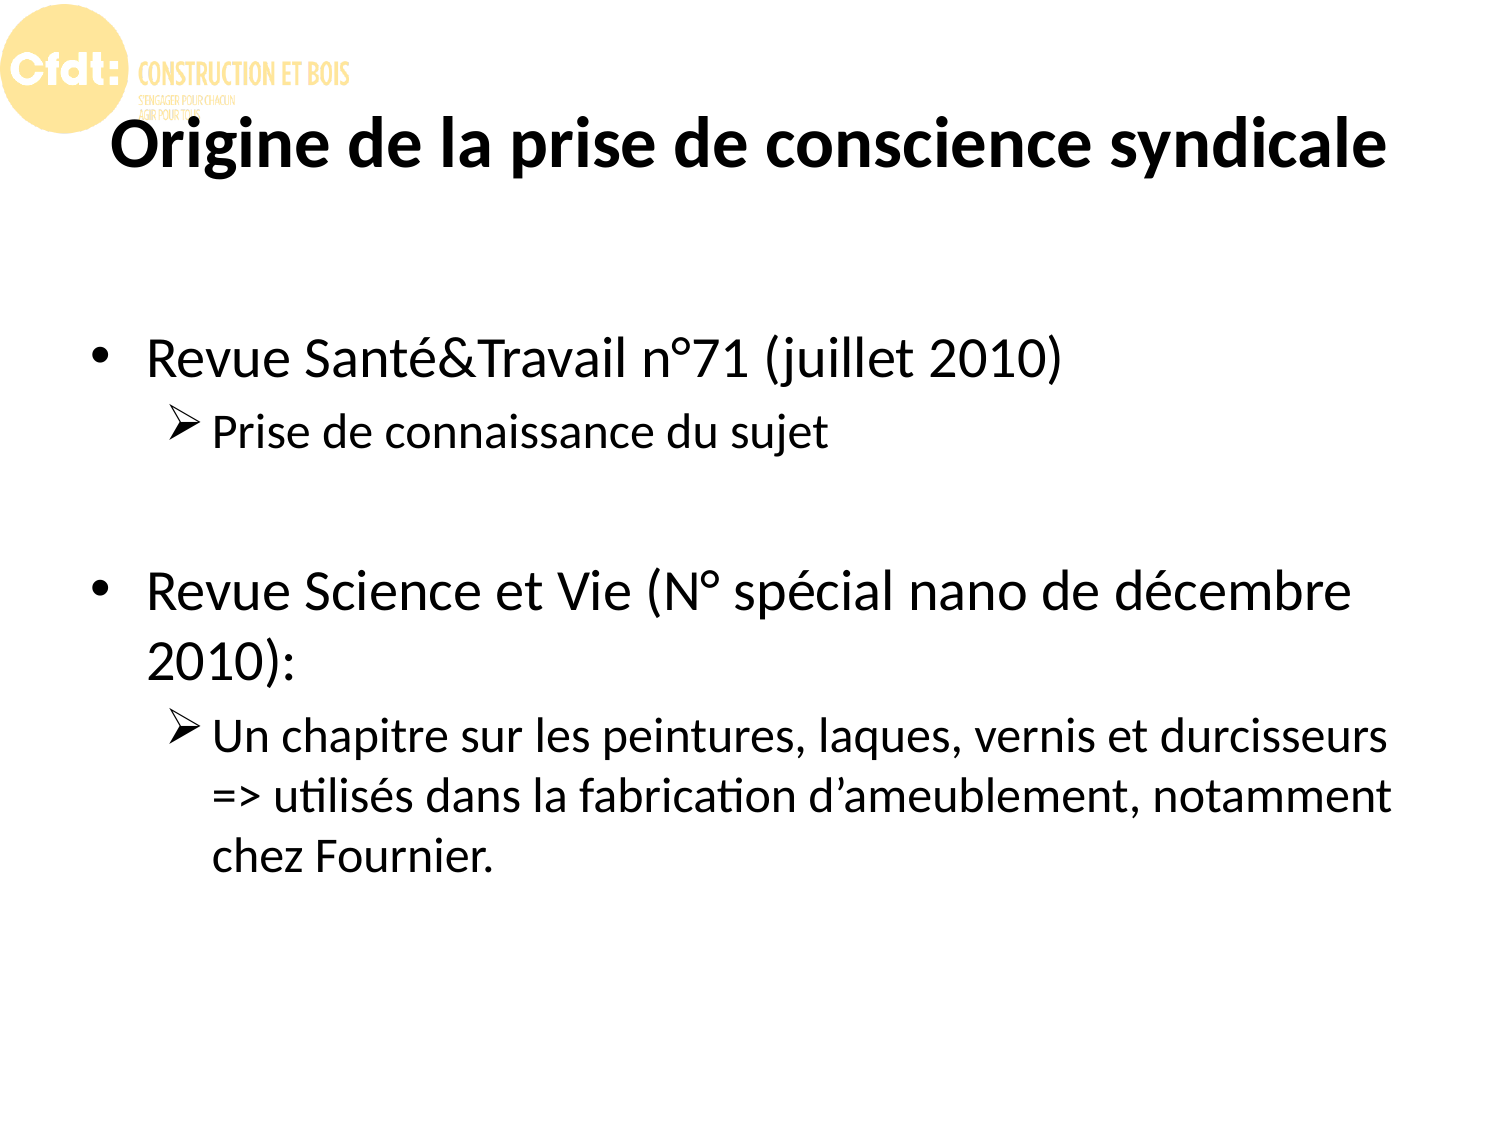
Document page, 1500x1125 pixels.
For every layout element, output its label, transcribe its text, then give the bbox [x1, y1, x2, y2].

title Origine de la prise de conscience syndicale [75, 45, 1425, 233]
list Revue Santé&Travail n°71 (juillet 2010) Prise de connaissance du sujet Revue Science et Vie (N° spécial nano de décembre 2010): Un chapitre sur les peintures, laques, vernis et durcisseurs => utilisés dans la fabrication d’ameublement, notamment chez Fournier. [75, 311, 1425, 1005]
